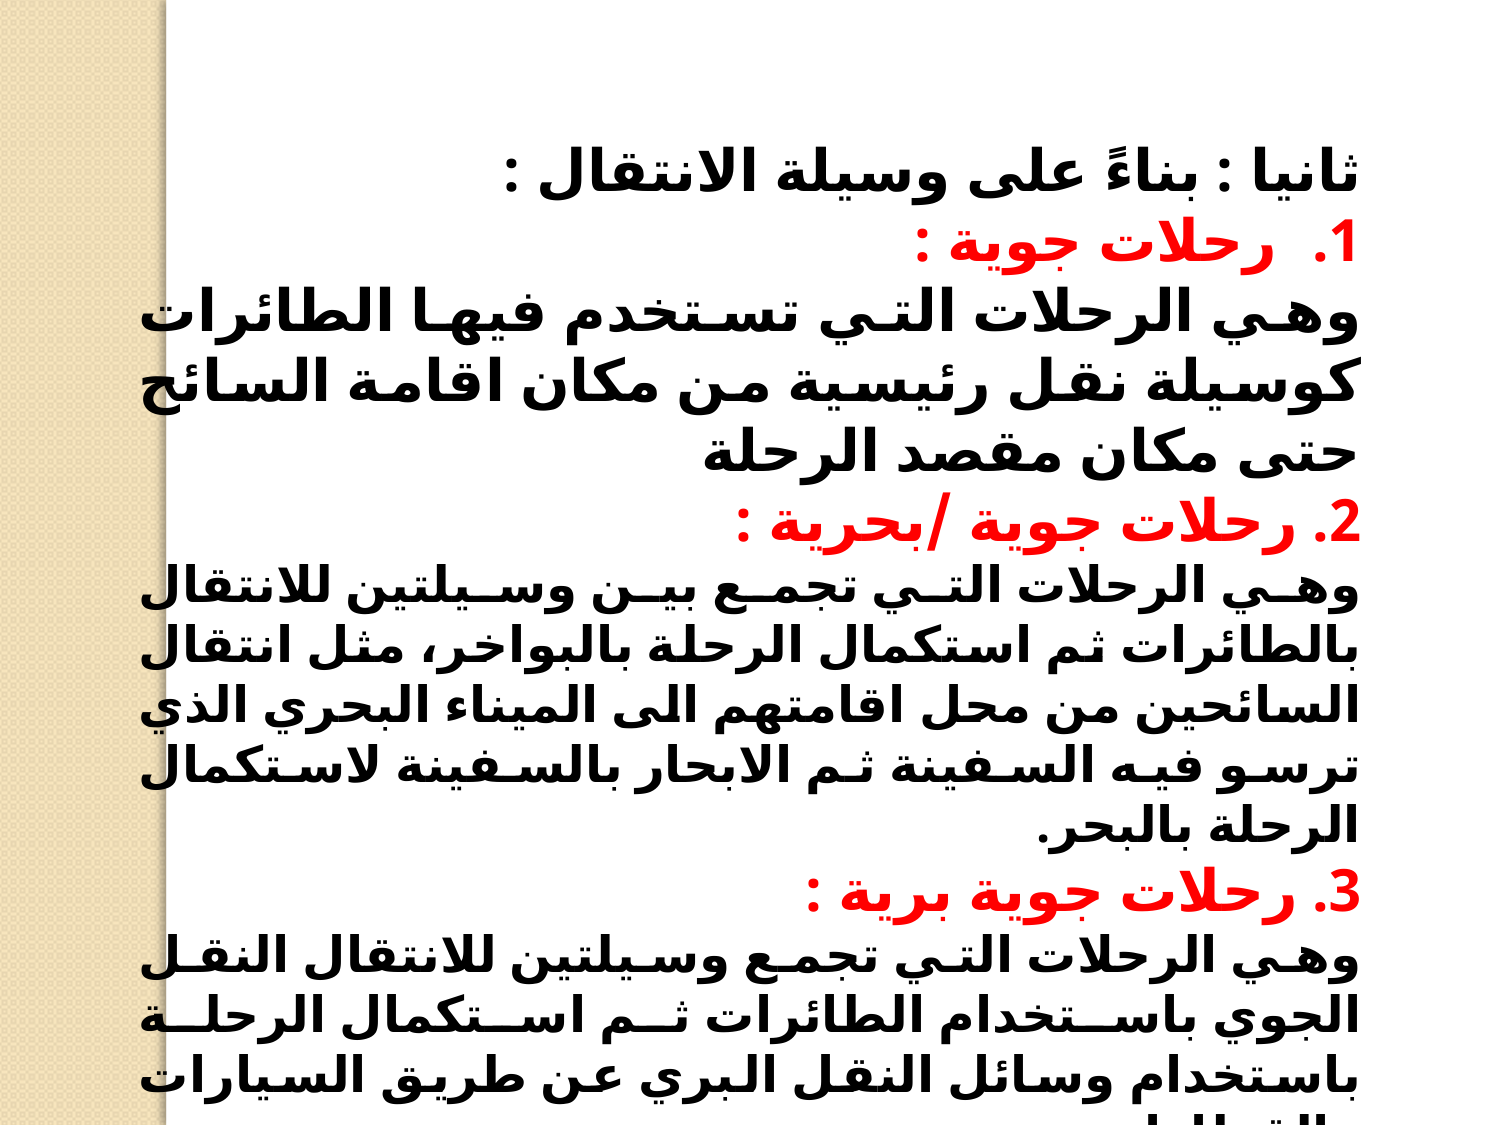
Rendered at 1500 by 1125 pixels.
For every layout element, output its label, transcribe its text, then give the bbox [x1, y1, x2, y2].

text_box ثانيا : بناءً على وسيلة الانتقال : رحلات جوية : وهي الرحلات التي تستخدم فيها الطائرات كوسيلة نقل رئيسية من مكان اقامة السائح حتى مكان مقصد الرحلة 2. رحلات جوية /بحرية : وهي الرحلات التي تجمع بين وسيلتين للانتقال بالطائرات ثم استكمال الرحلة بالبواخر، مثل انتقال السائحين من محل اقامتهم الى الميناء البحري الذي ترسو فيه السفينة ثم الابحار بالسفينة لاستكمال الرحلة بالبحر. 3. رحلات جوية برية : وهي الرحلات التي تجمع وسيلتين للانتقال النقل الجوي باستخدام الطائرات ثم استكمال الرحلة باستخدام وسائل النقل البري عن طريق السيارات والقطارات. [123, 125, 1376, 1125]
